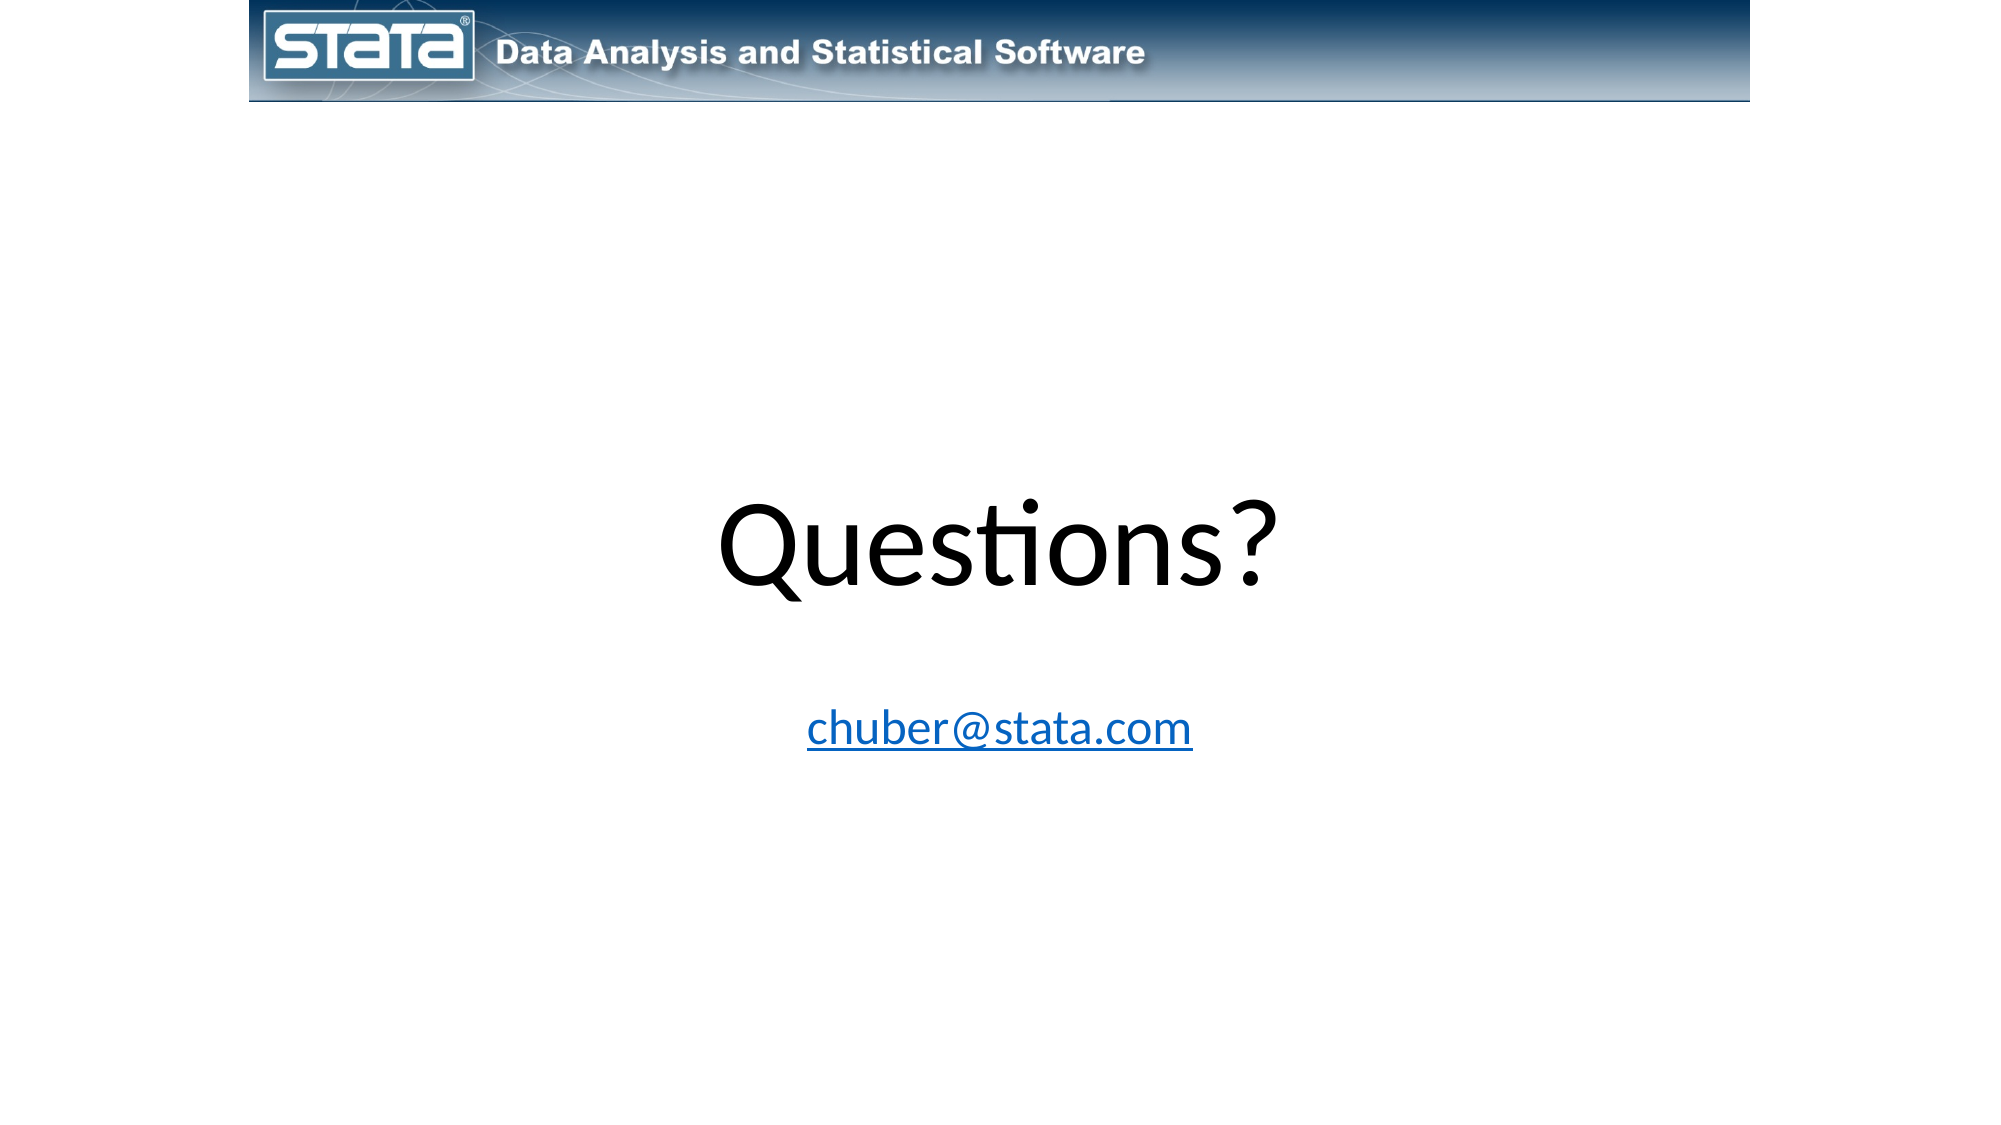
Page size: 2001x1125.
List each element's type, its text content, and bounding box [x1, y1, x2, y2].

list Questions? [137, 299, 1863, 1014]
text_box chuber@stata.com [792, 687, 1208, 763]
picture [249, 0, 1750, 102]
